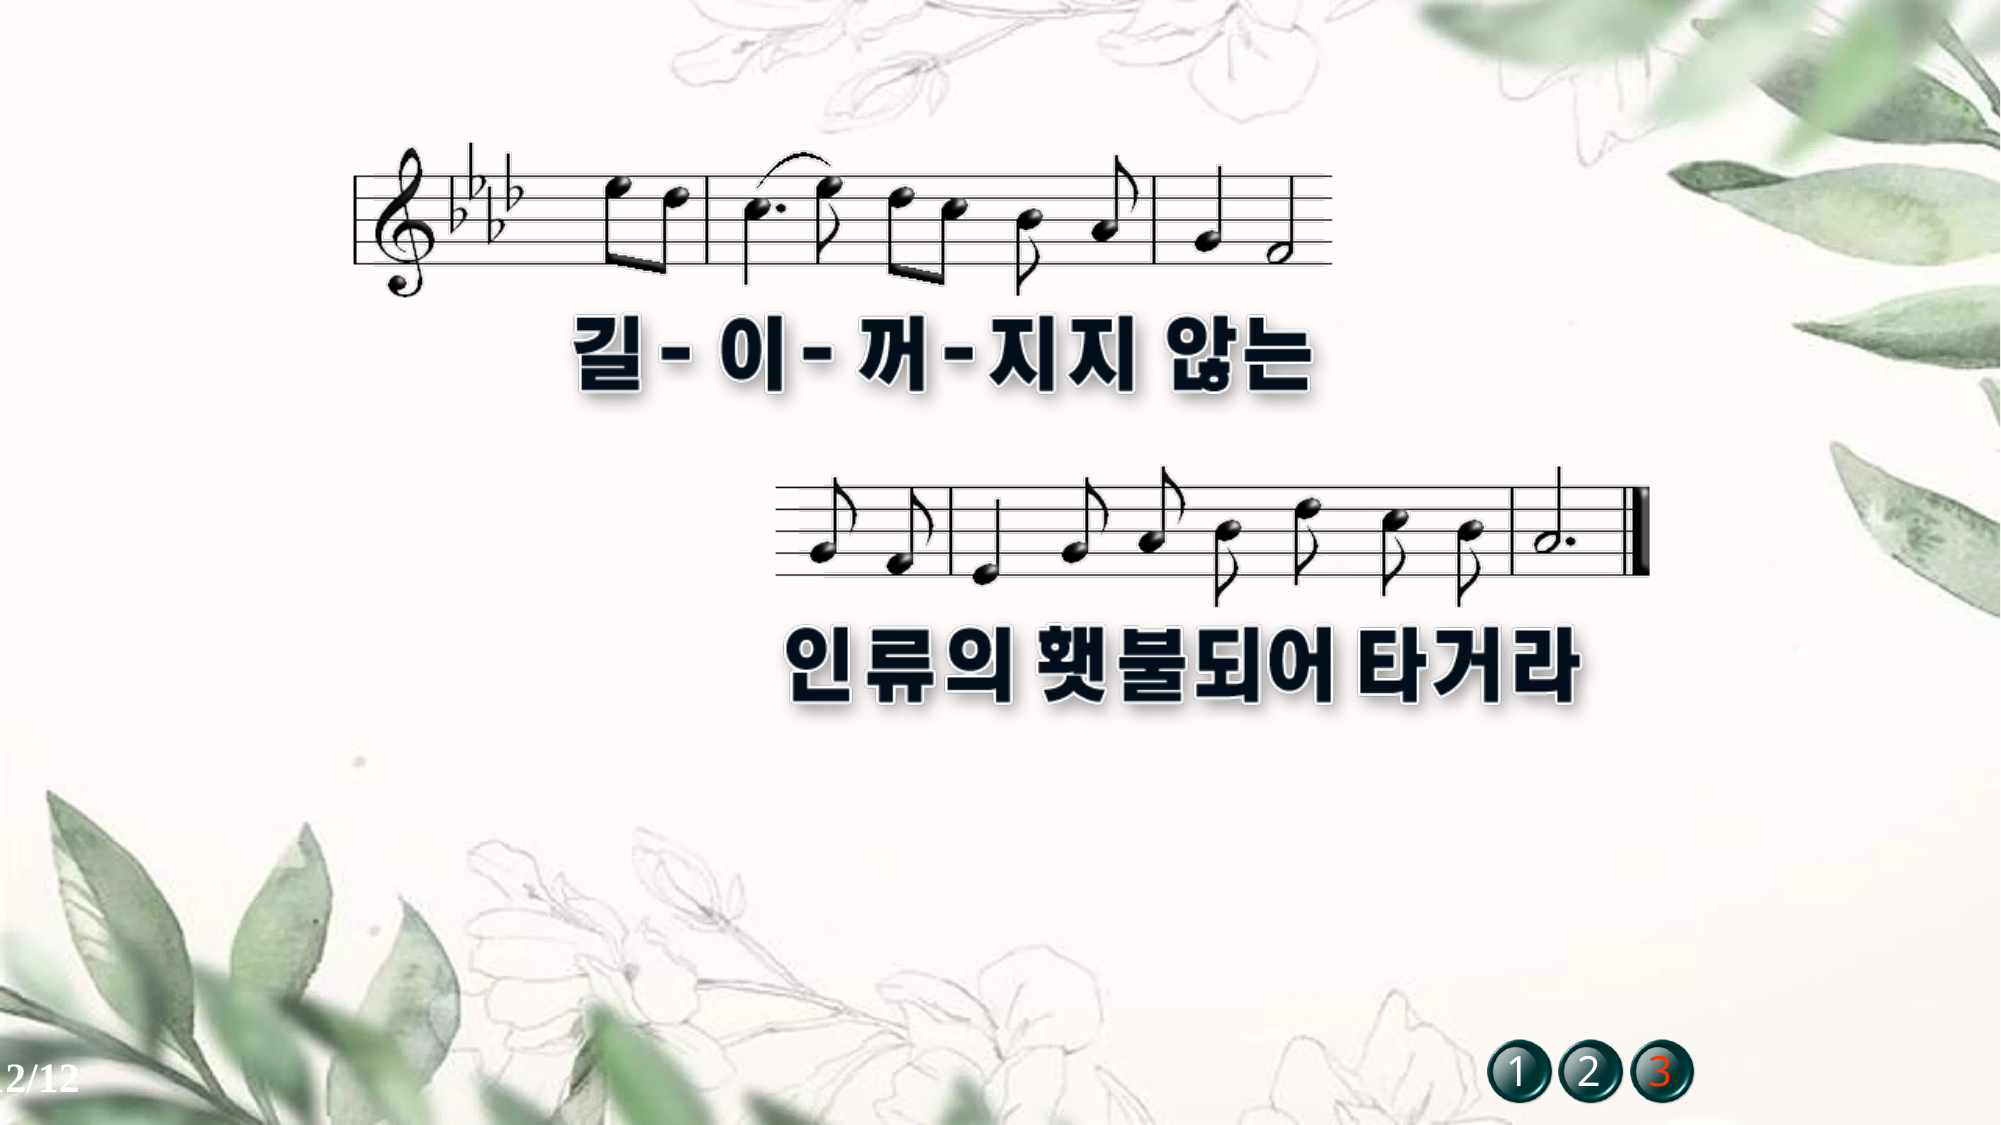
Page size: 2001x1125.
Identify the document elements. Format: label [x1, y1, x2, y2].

picture [0, 0, 2001, 1125]
text_box [1484, 1035, 1555, 1106]
text_box [1627, 1035, 1697, 1106]
text_box [1555, 1035, 1626, 1106]
